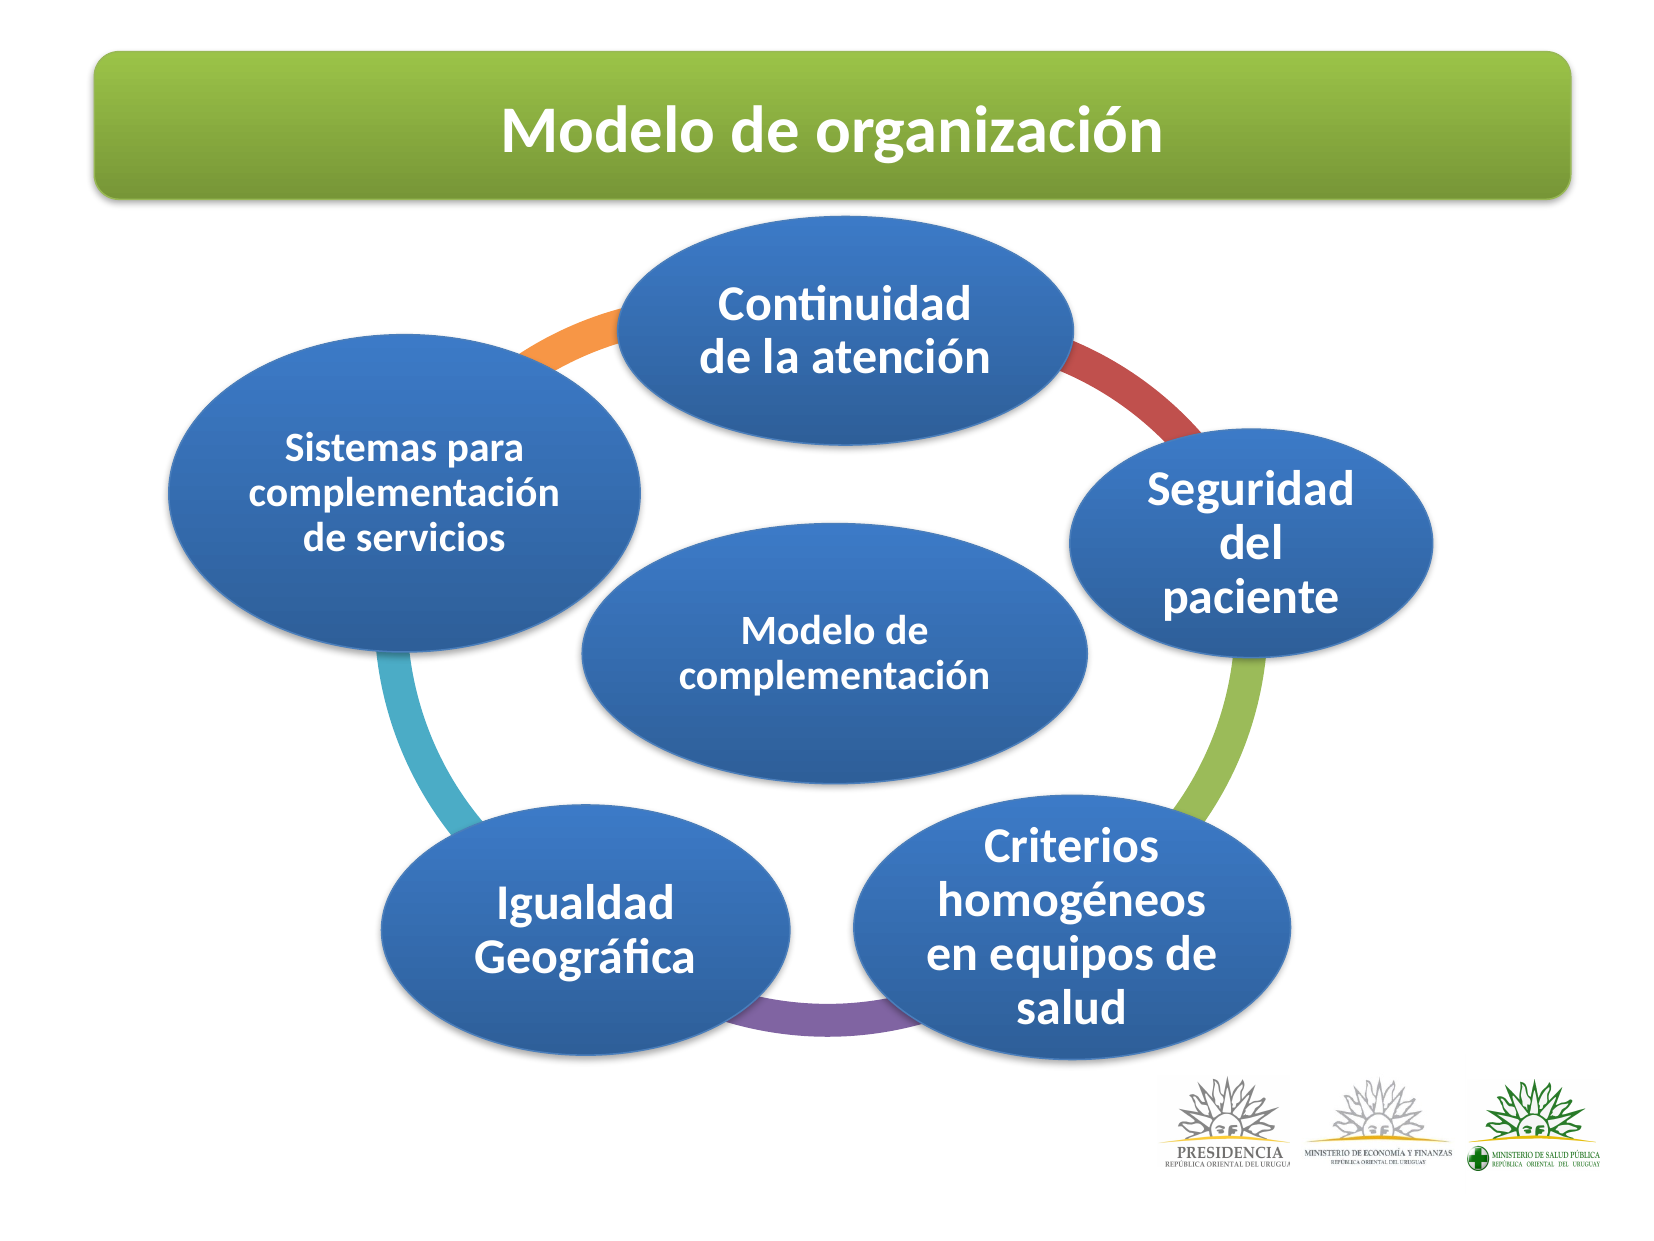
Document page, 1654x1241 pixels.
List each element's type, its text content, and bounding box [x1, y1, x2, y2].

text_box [1157, 1050, 1600, 1195]
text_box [121, 192, 1433, 1056]
text_box Modelo de organización [93, 50, 1572, 201]
